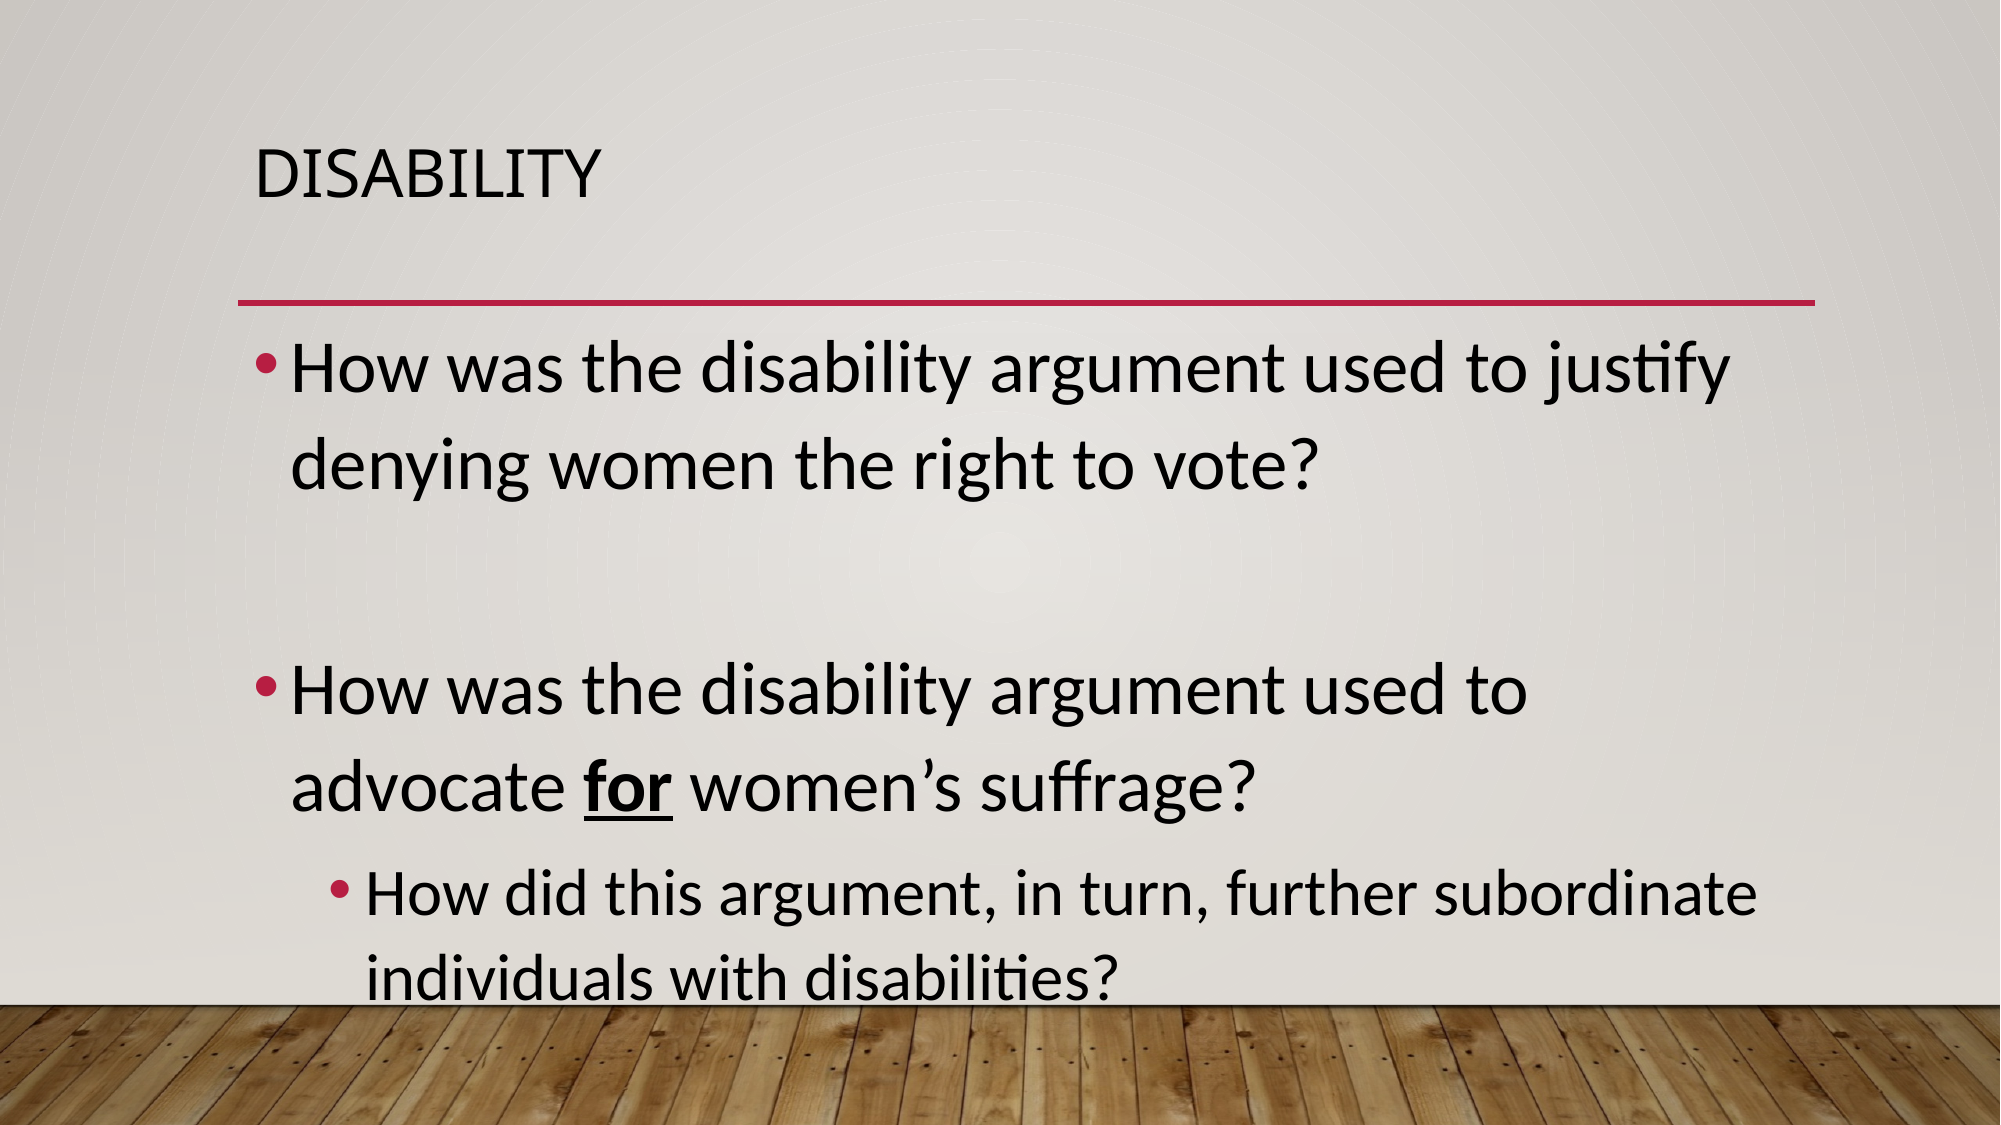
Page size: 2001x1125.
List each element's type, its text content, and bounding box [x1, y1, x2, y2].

title disability [238, 131, 1814, 304]
picture [0, 1005, 2000, 1125]
list How was the disability argument used to justify denying women the right to vote? How was the disability argument used to advocate for women’s suffrage? How did this argument, in turn, further subordinate individuals with disabilities? [238, 304, 1814, 980]
